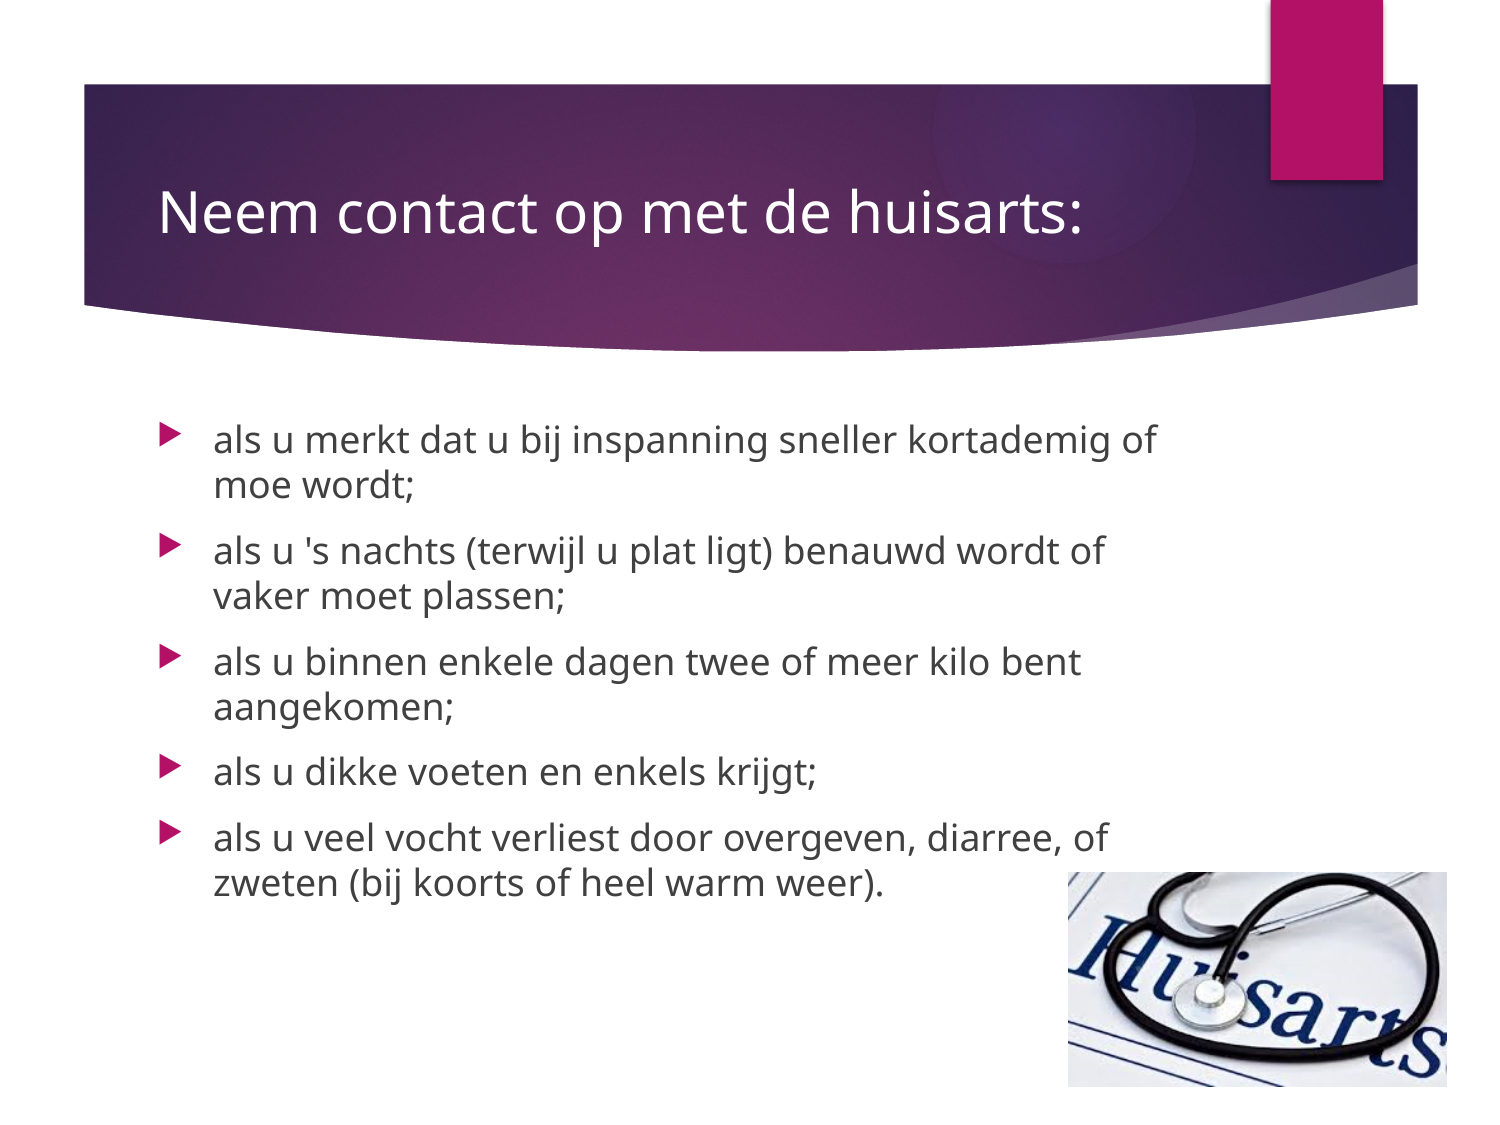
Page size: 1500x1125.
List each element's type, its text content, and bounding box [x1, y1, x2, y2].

title Neem contact op met de huisarts: [142, 152, 1183, 269]
list als u merkt dat u bij inspanning sneller kortademig of moe wordt; als u 's nachts (terwijl u plat ligt) benauwd wordt of vaker moet plassen; als u binnen enkele dagen twee of meer kilo bent aangekomen; als u dikke voeten en enkels krijgt; als u veel vocht verliest door overgeven, diarree, of zweten (bij koorts of heel warm weer). [141, 408, 1183, 988]
picture [1068, 872, 1448, 1087]
